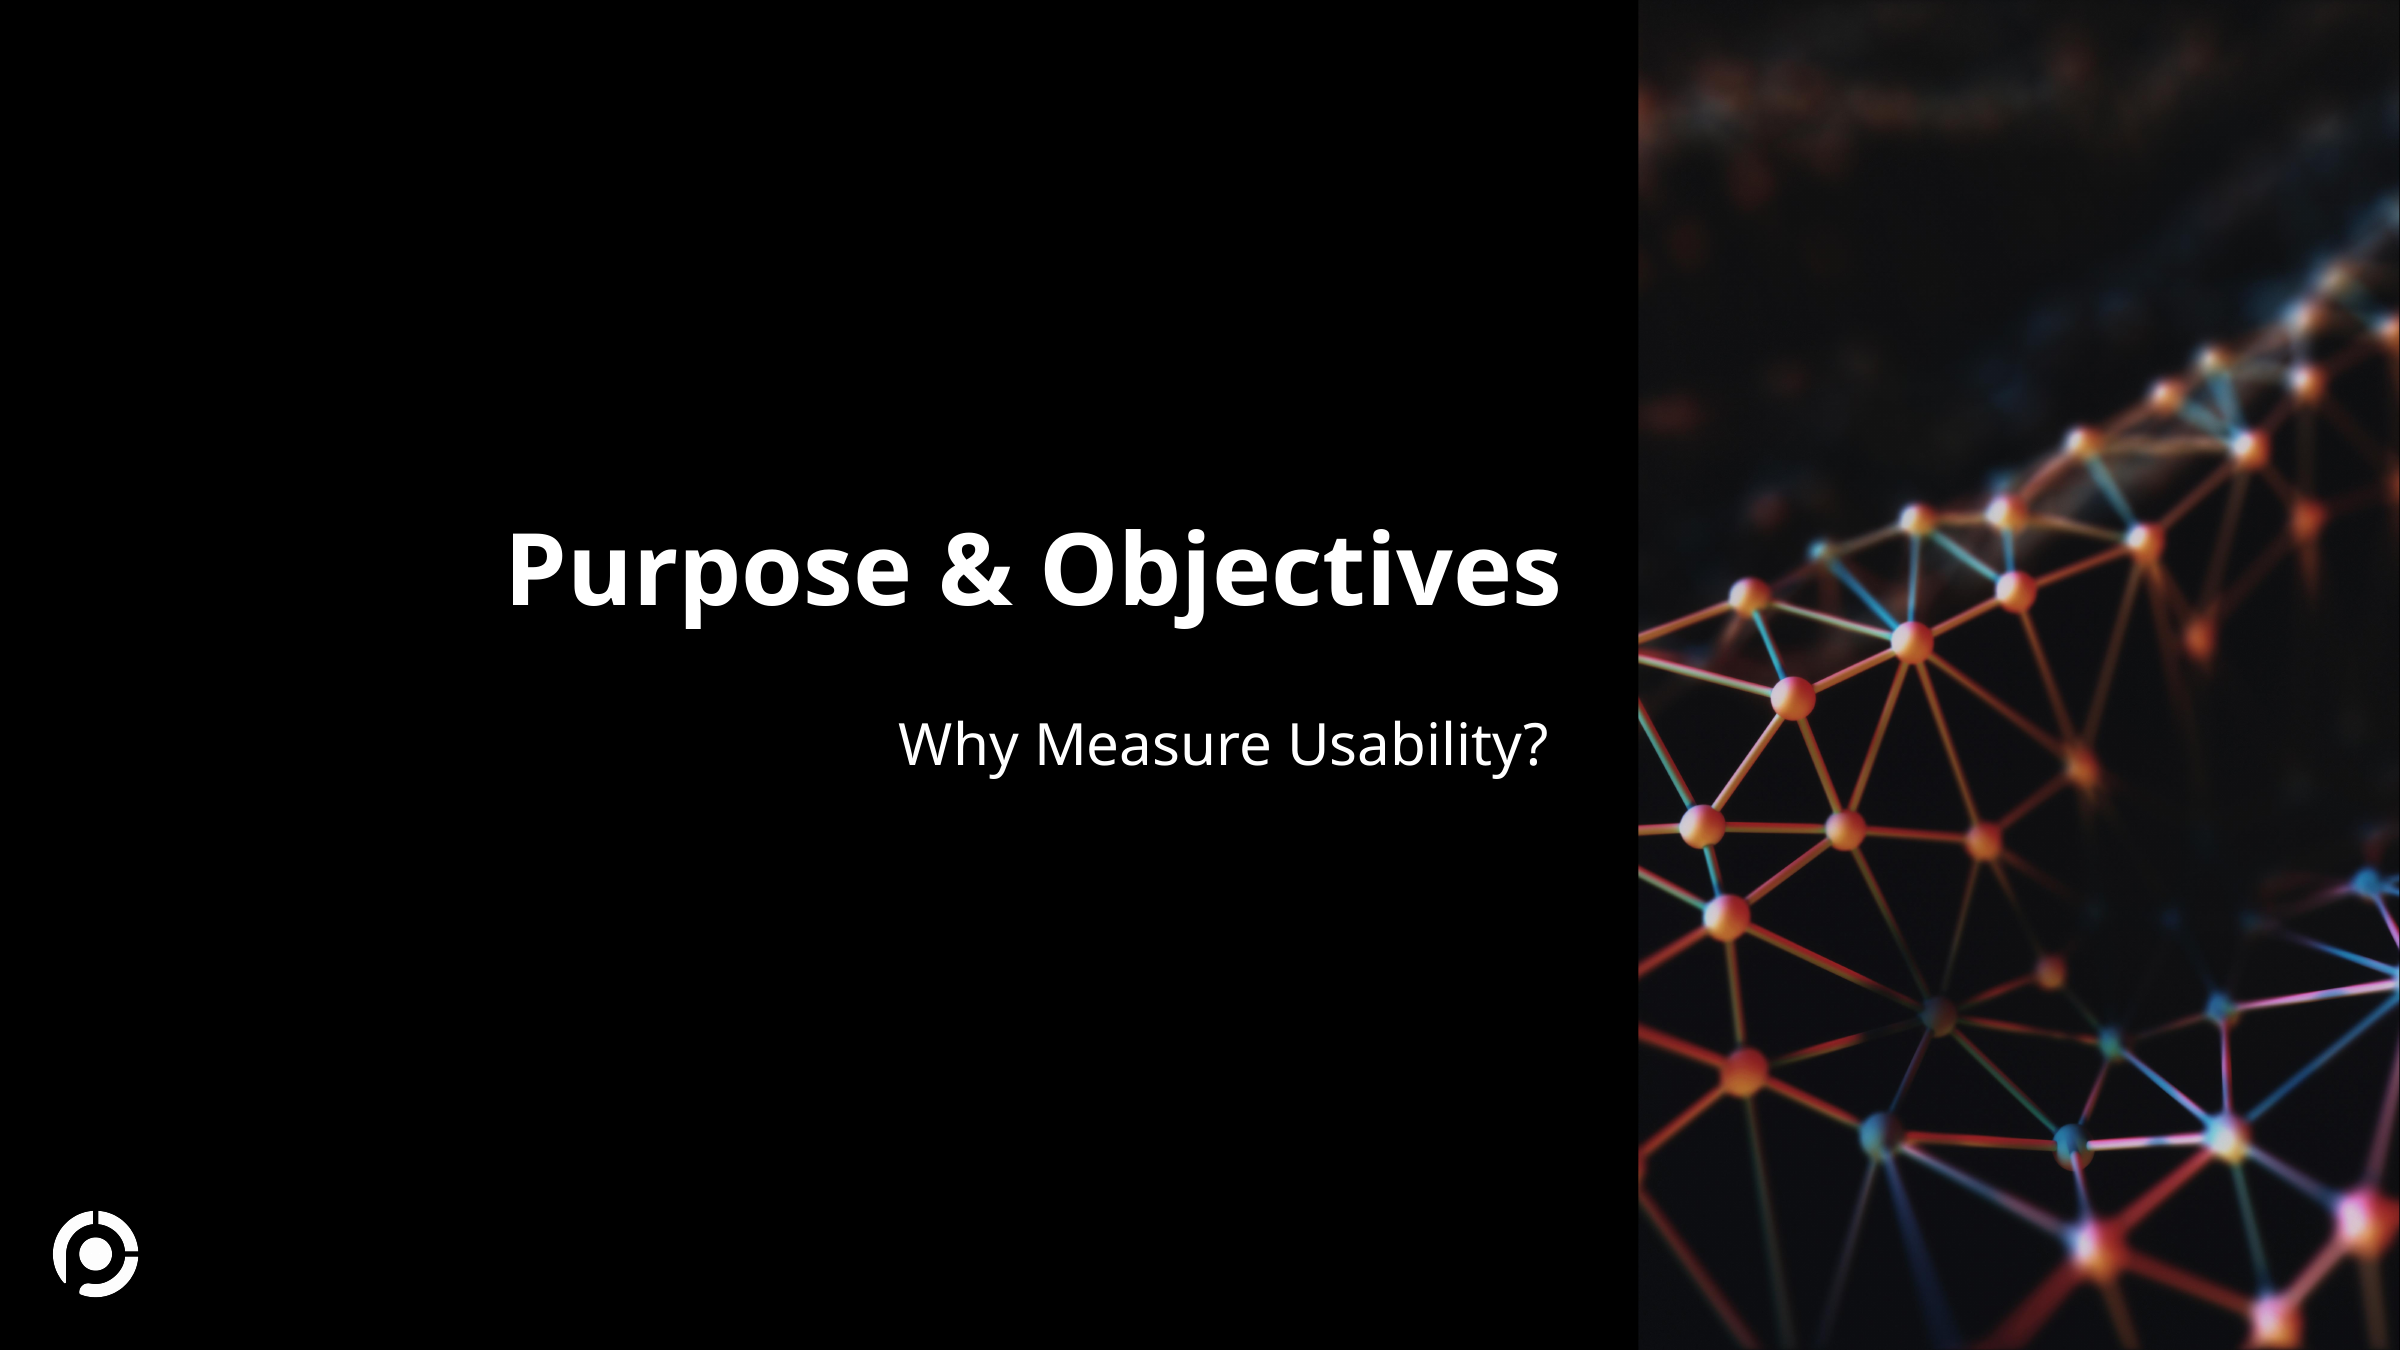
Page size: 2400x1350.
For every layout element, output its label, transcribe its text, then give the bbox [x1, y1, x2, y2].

picture [1638, 0, 2400, 1350]
picture [52, 1210, 139, 1298]
text_box Purpose & Objectives [80, 337, 1564, 913]
text_box Why Measure Usability? [758, 699, 1564, 785]
